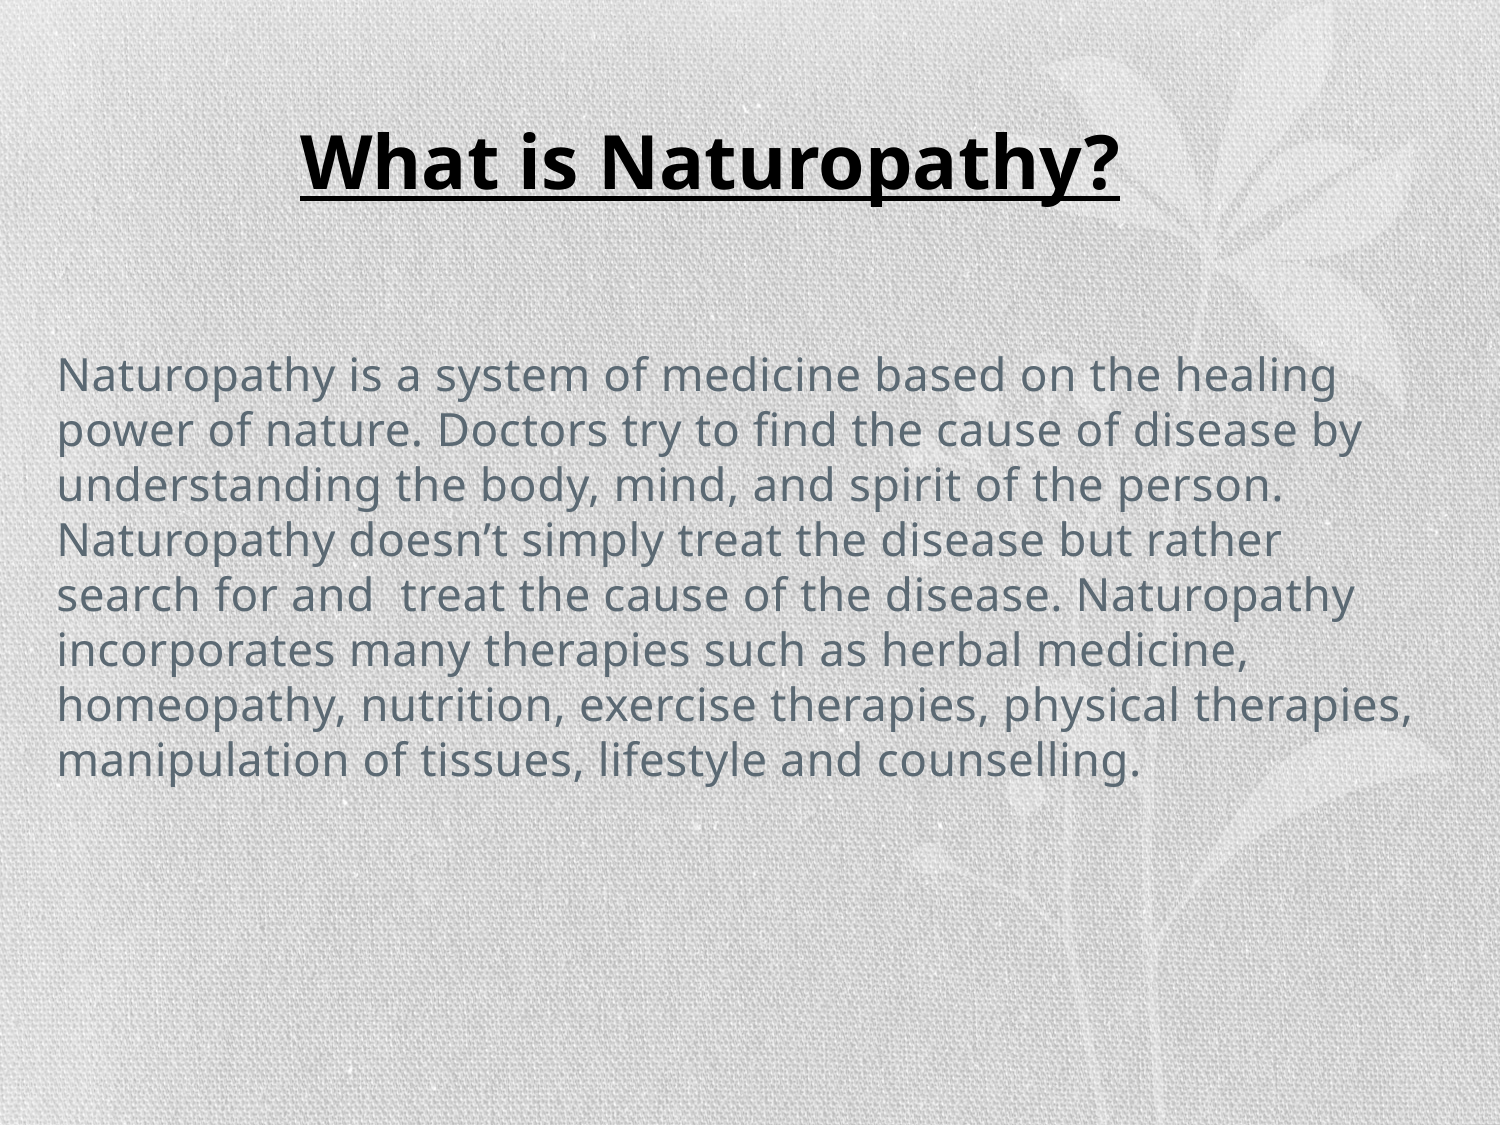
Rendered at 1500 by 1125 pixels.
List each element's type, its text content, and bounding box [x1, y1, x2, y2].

title What is Naturopathy? [45, 37, 1455, 213]
list Naturopathy is a system of medicine based on the healing power of nature. Doctors try to find the cause of disease by understanding the body, mind, and spirit of the person. Naturopathy doesn’t simply treat the disease but rather search for and treat the cause of the disease. Naturopathy incorporates many therapies such as herbal medicine, homeopathy, nutrition, exercise therapies, physical therapies, manipulation of tissues, lifestyle and counselling. [41, 338, 1452, 1125]
